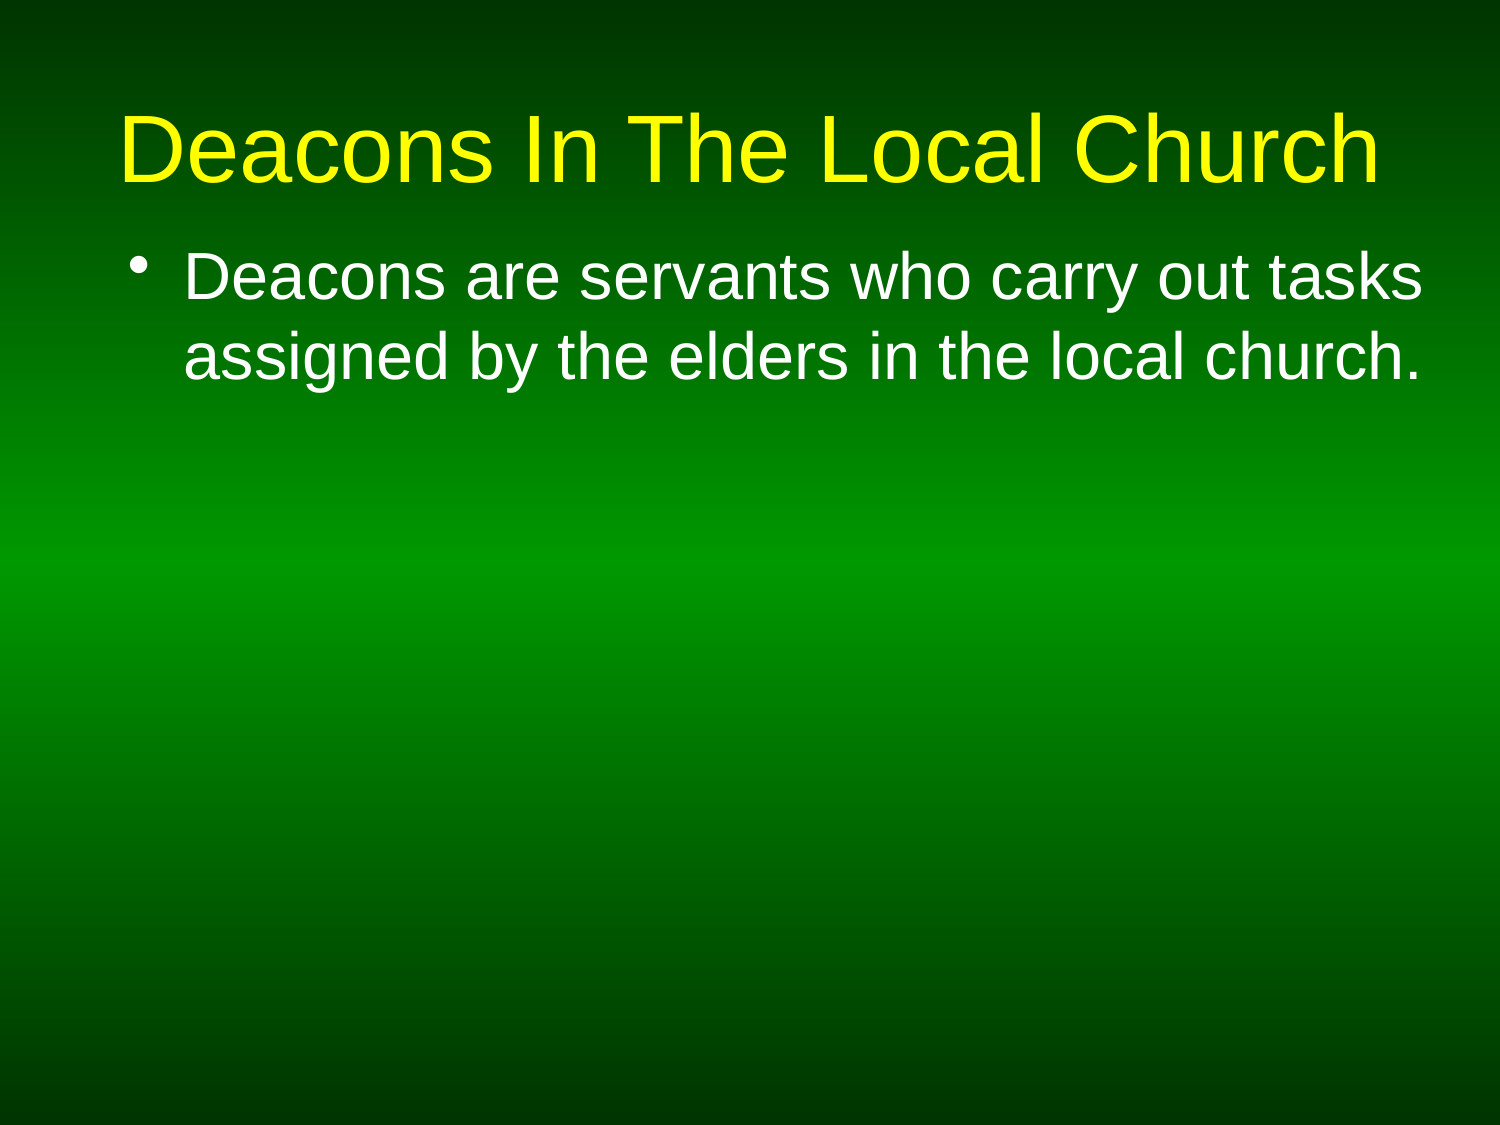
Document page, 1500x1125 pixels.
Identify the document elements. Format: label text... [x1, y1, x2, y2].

list Deacons are servants who carry out tasks assigned by the elders in the local church. [112, 224, 1463, 1088]
title Deacons In The Local Church [37, 50, 1463, 238]
